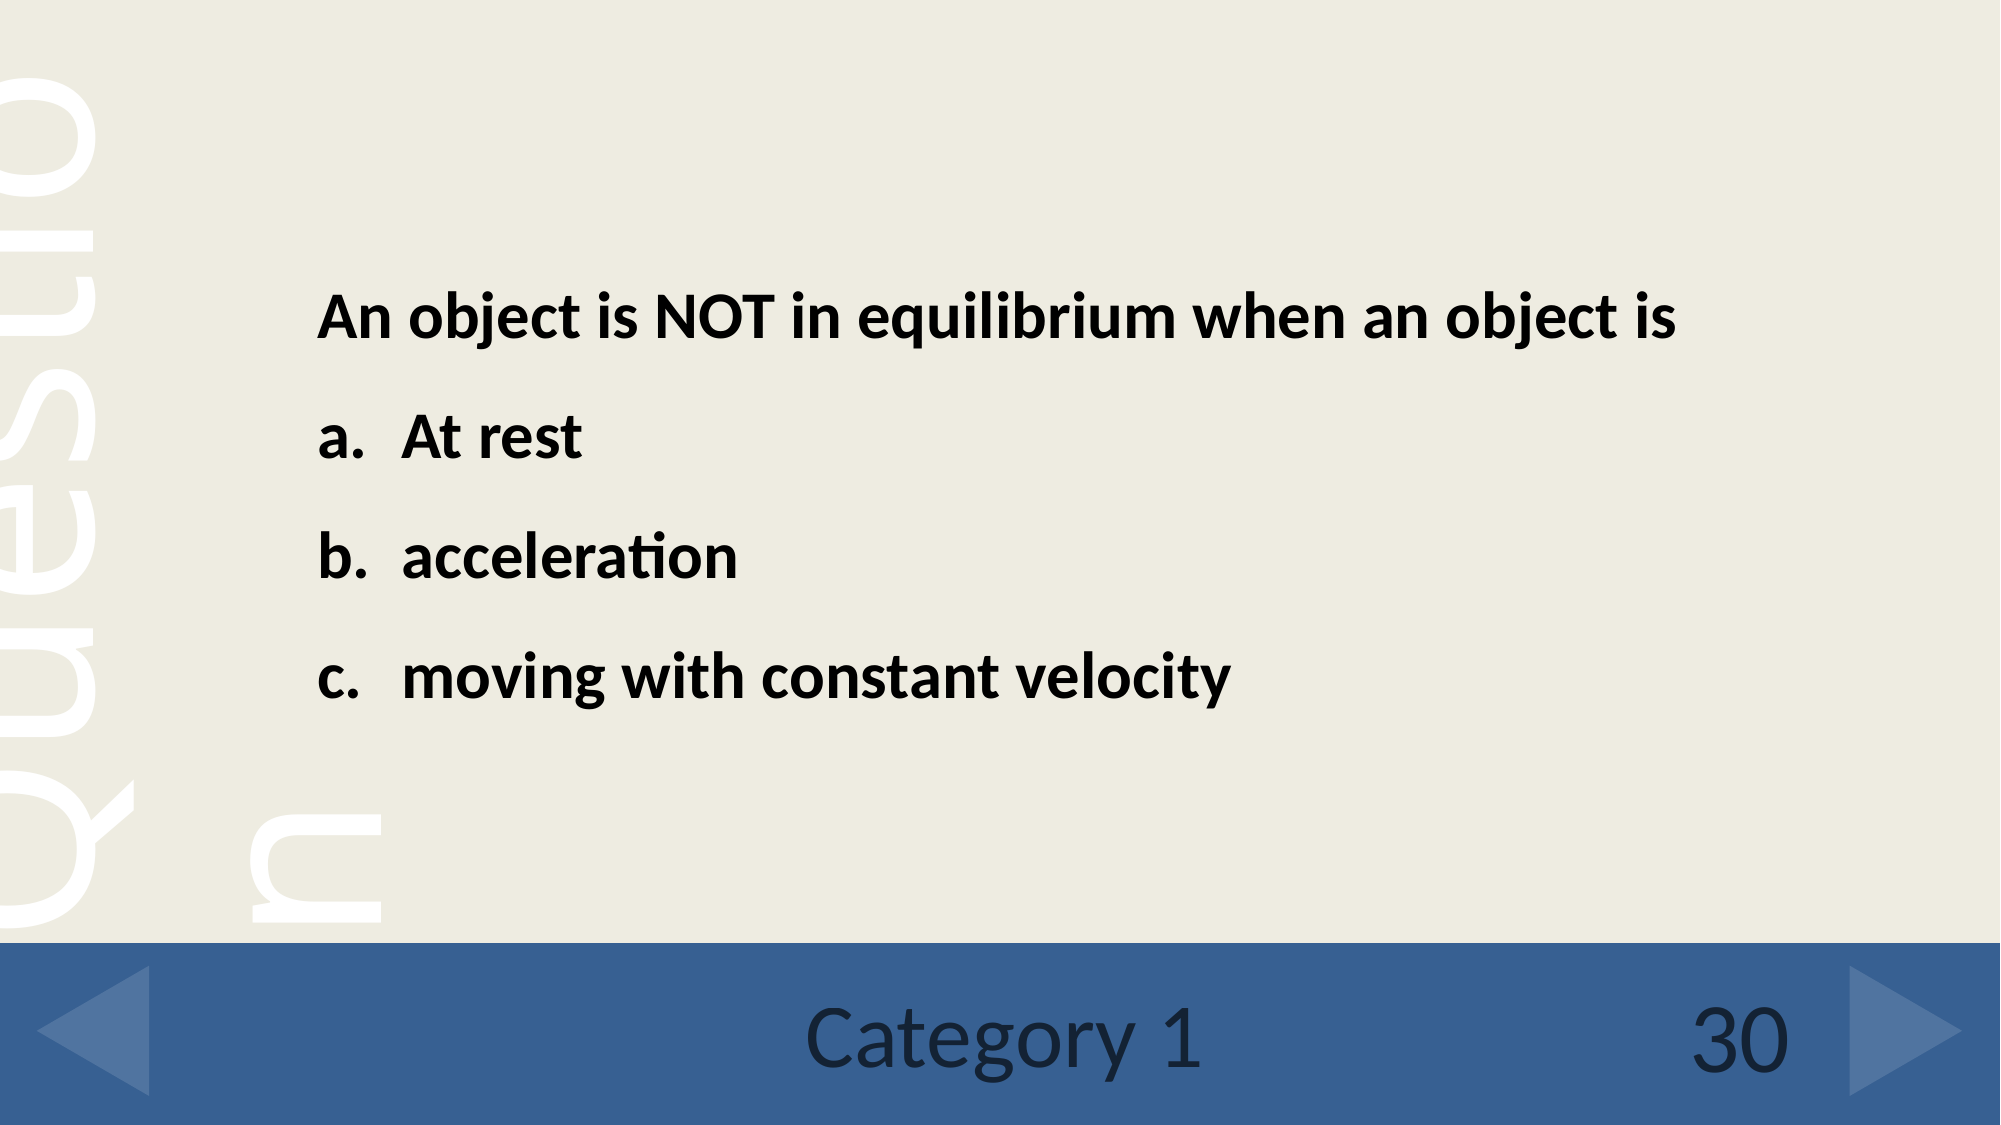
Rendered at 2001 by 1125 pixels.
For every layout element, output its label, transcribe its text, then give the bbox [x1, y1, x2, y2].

list An object is NOT in equilibrium when an object is At rest acceleration moving with constant velocity [302, 307, 1760, 636]
title Category 1 [105, 937, 1906, 1125]
